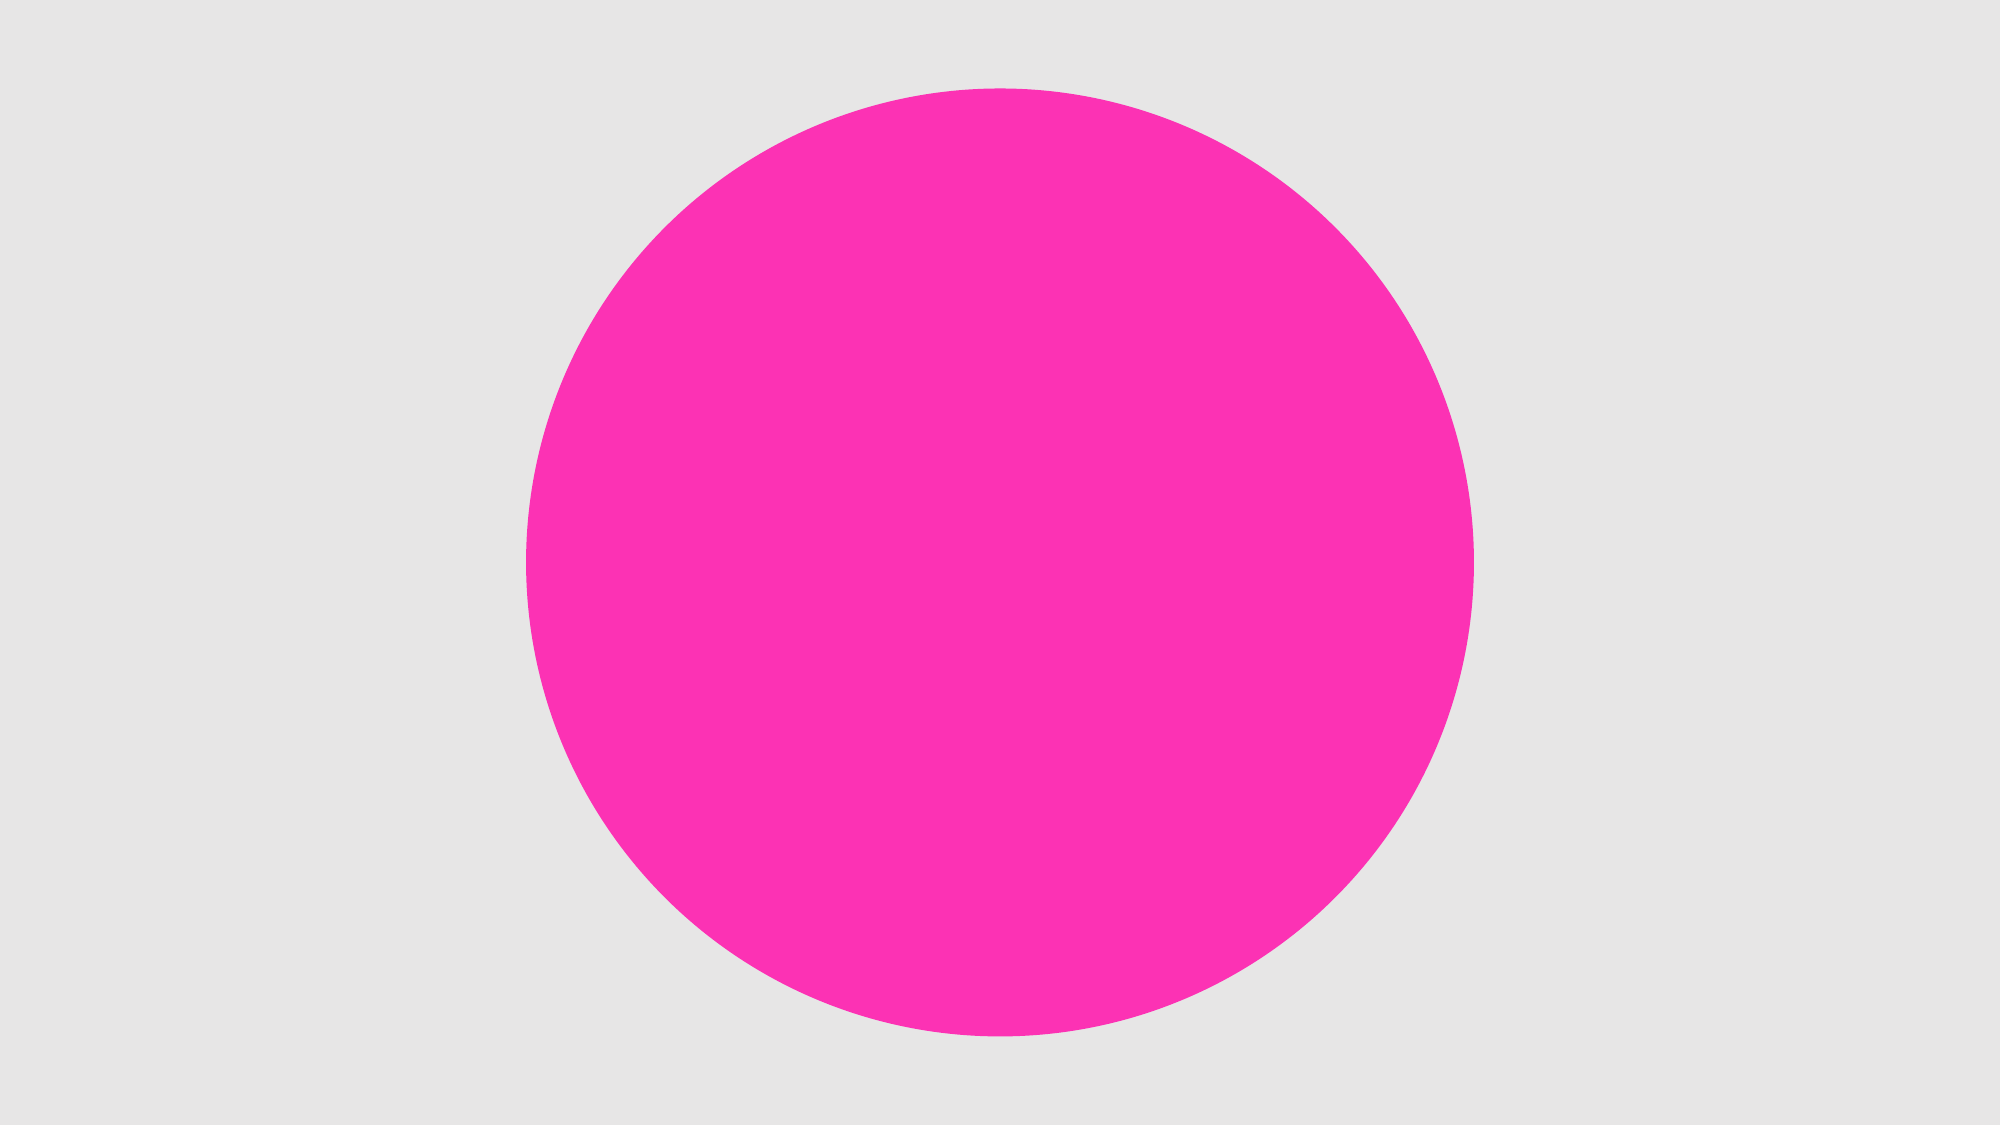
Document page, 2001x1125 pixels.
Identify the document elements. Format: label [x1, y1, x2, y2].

text_box [525, 87, 1475, 1038]
